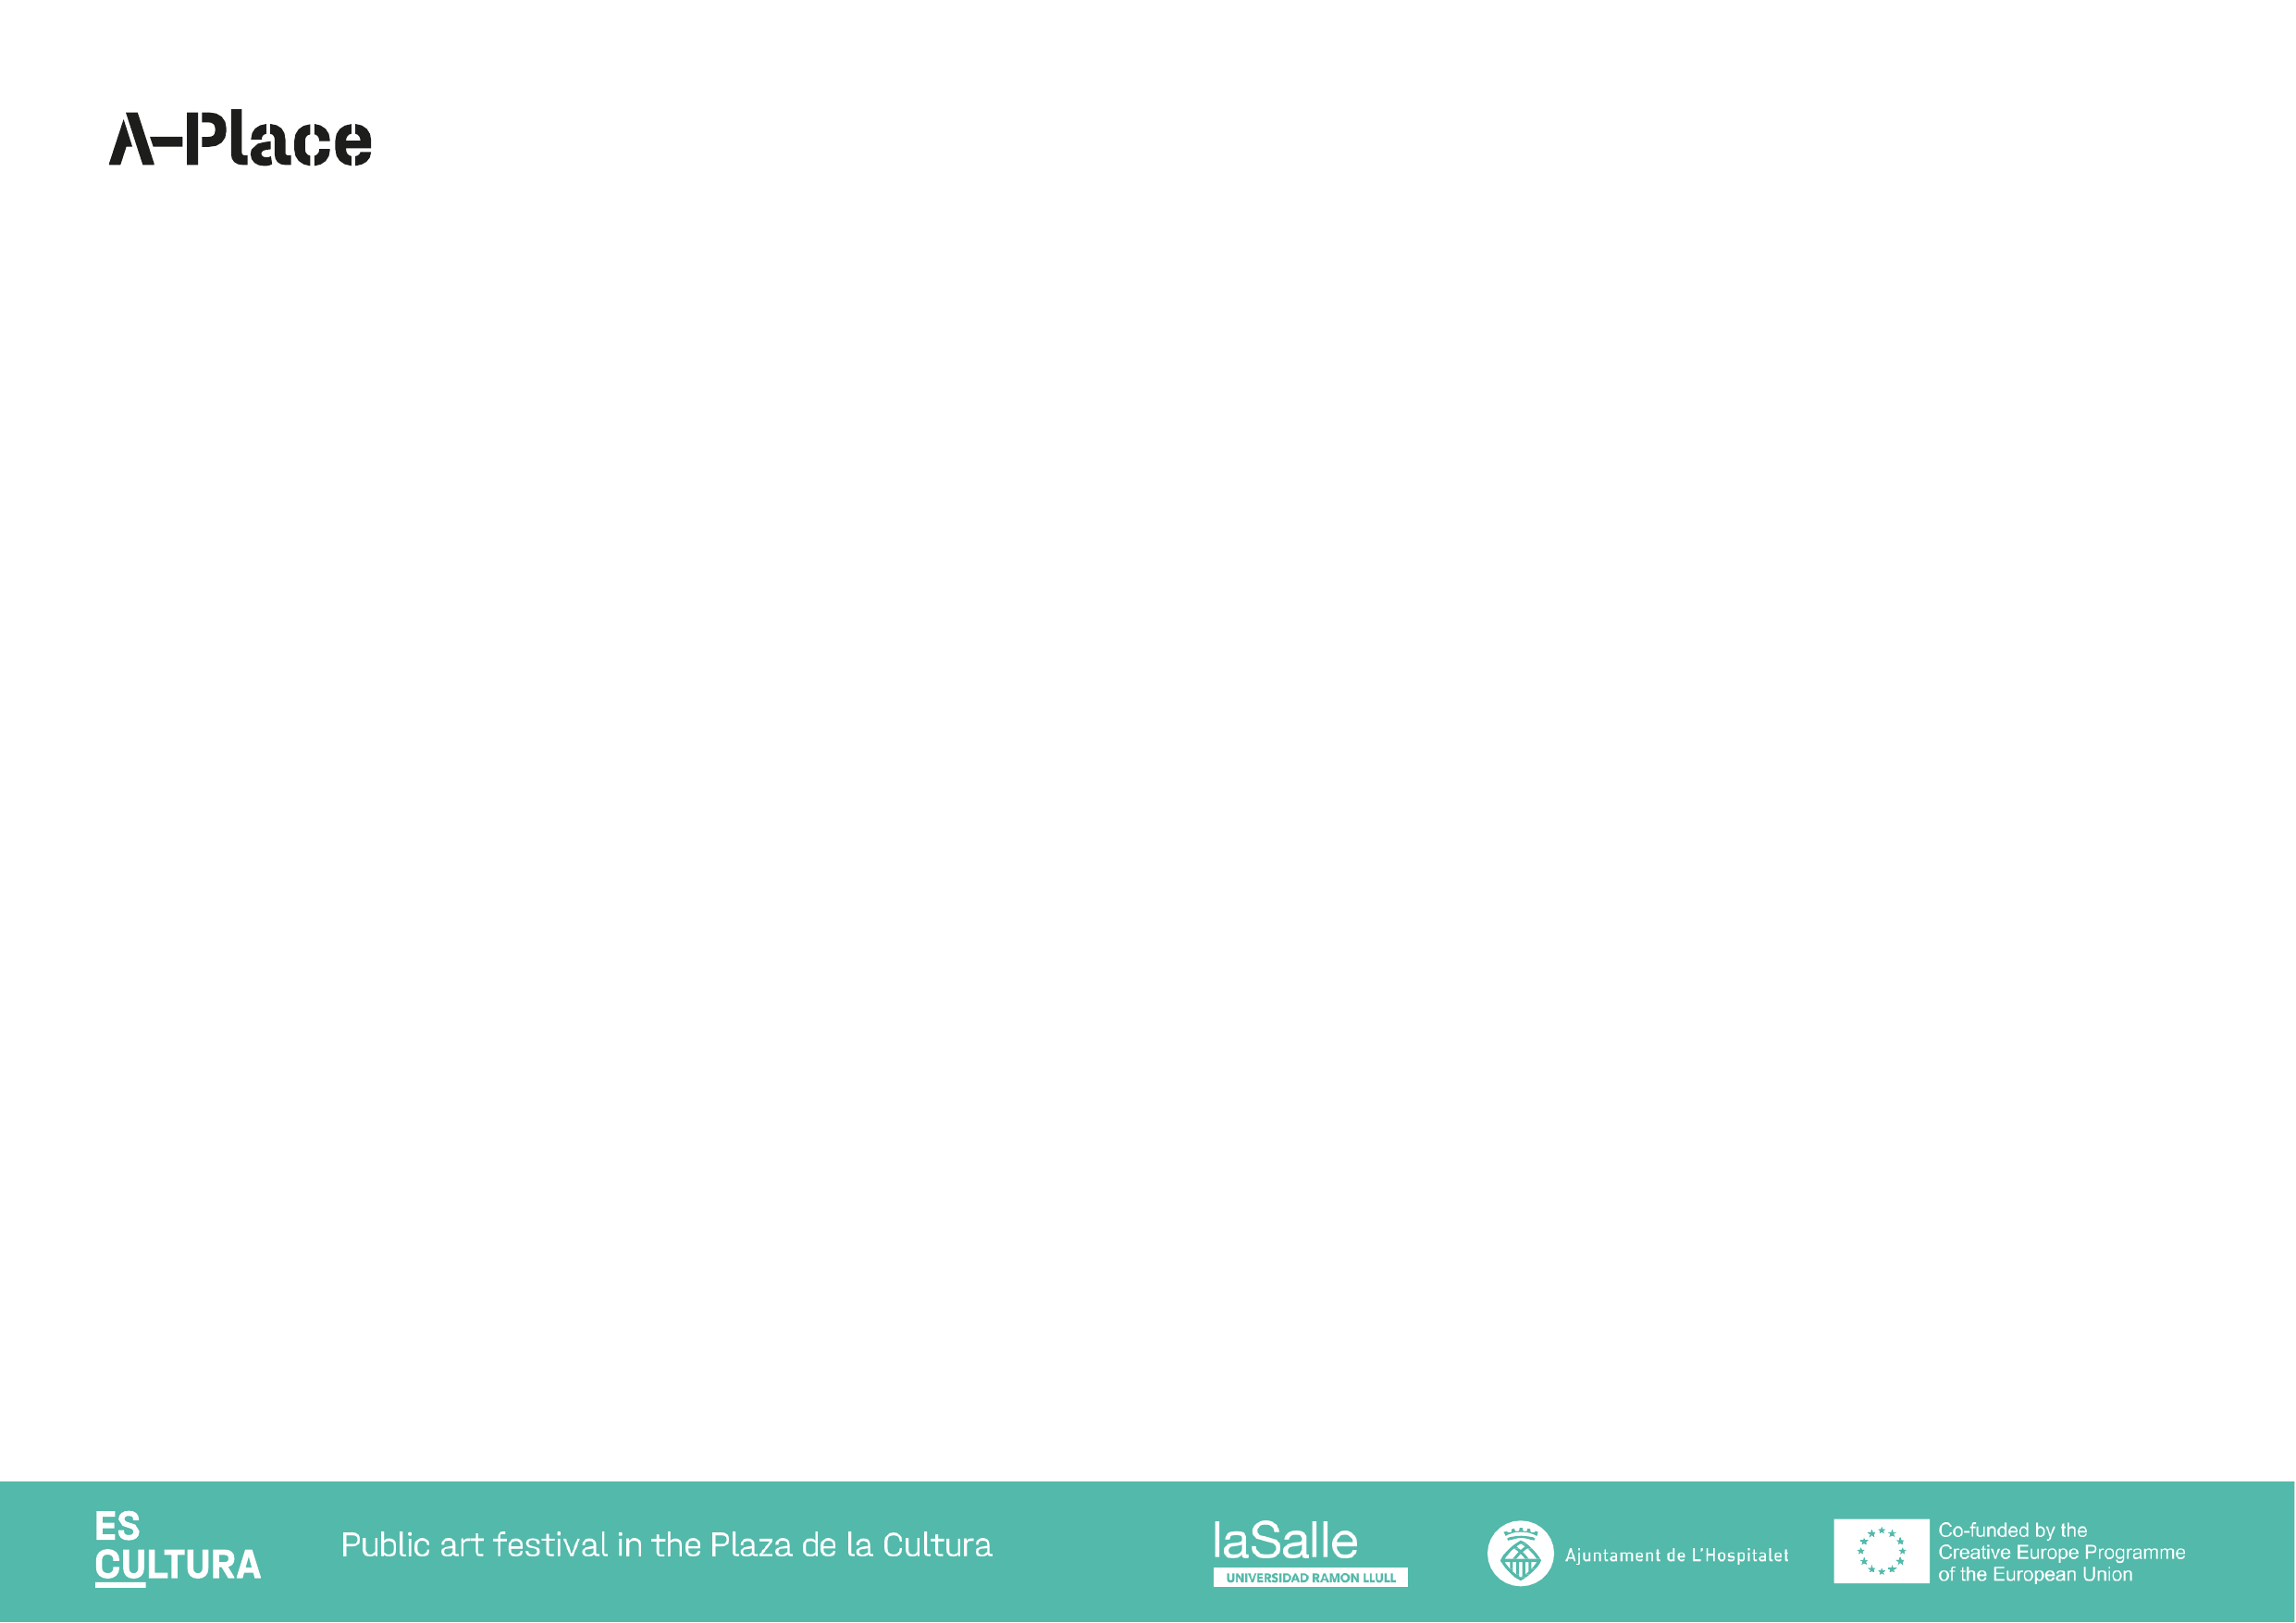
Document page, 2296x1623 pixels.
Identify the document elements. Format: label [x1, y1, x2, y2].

picture [1565, 1548, 1788, 1565]
text_box [1215, 1519, 1317, 1558]
picture [441, 1533, 485, 1557]
text_box [251, 123, 266, 140]
text_box [230, 109, 248, 166]
text_box [250, 141, 273, 166]
text_box [126, 112, 154, 166]
text_box [343, 1531, 430, 1557]
text_box [314, 123, 330, 141]
text_box [712, 1531, 793, 1557]
text_box [1323, 1520, 1357, 1558]
text_box [187, 112, 199, 166]
text_box [493, 1531, 608, 1557]
text_box [314, 149, 330, 166]
text_box [109, 118, 133, 166]
text_box [618, 1531, 641, 1556]
text_box [270, 123, 291, 166]
text_box [202, 112, 227, 147]
text_box [150, 136, 183, 147]
text_box [651, 1531, 700, 1557]
text_box [335, 123, 372, 166]
text_box [294, 124, 311, 166]
text_box [884, 1531, 993, 1557]
text_box [802, 1531, 835, 1557]
picture [1214, 1568, 1408, 1587]
text_box [1487, 1520, 1555, 1587]
picture [848, 1531, 874, 1557]
text_box [0, 1481, 2295, 1623]
